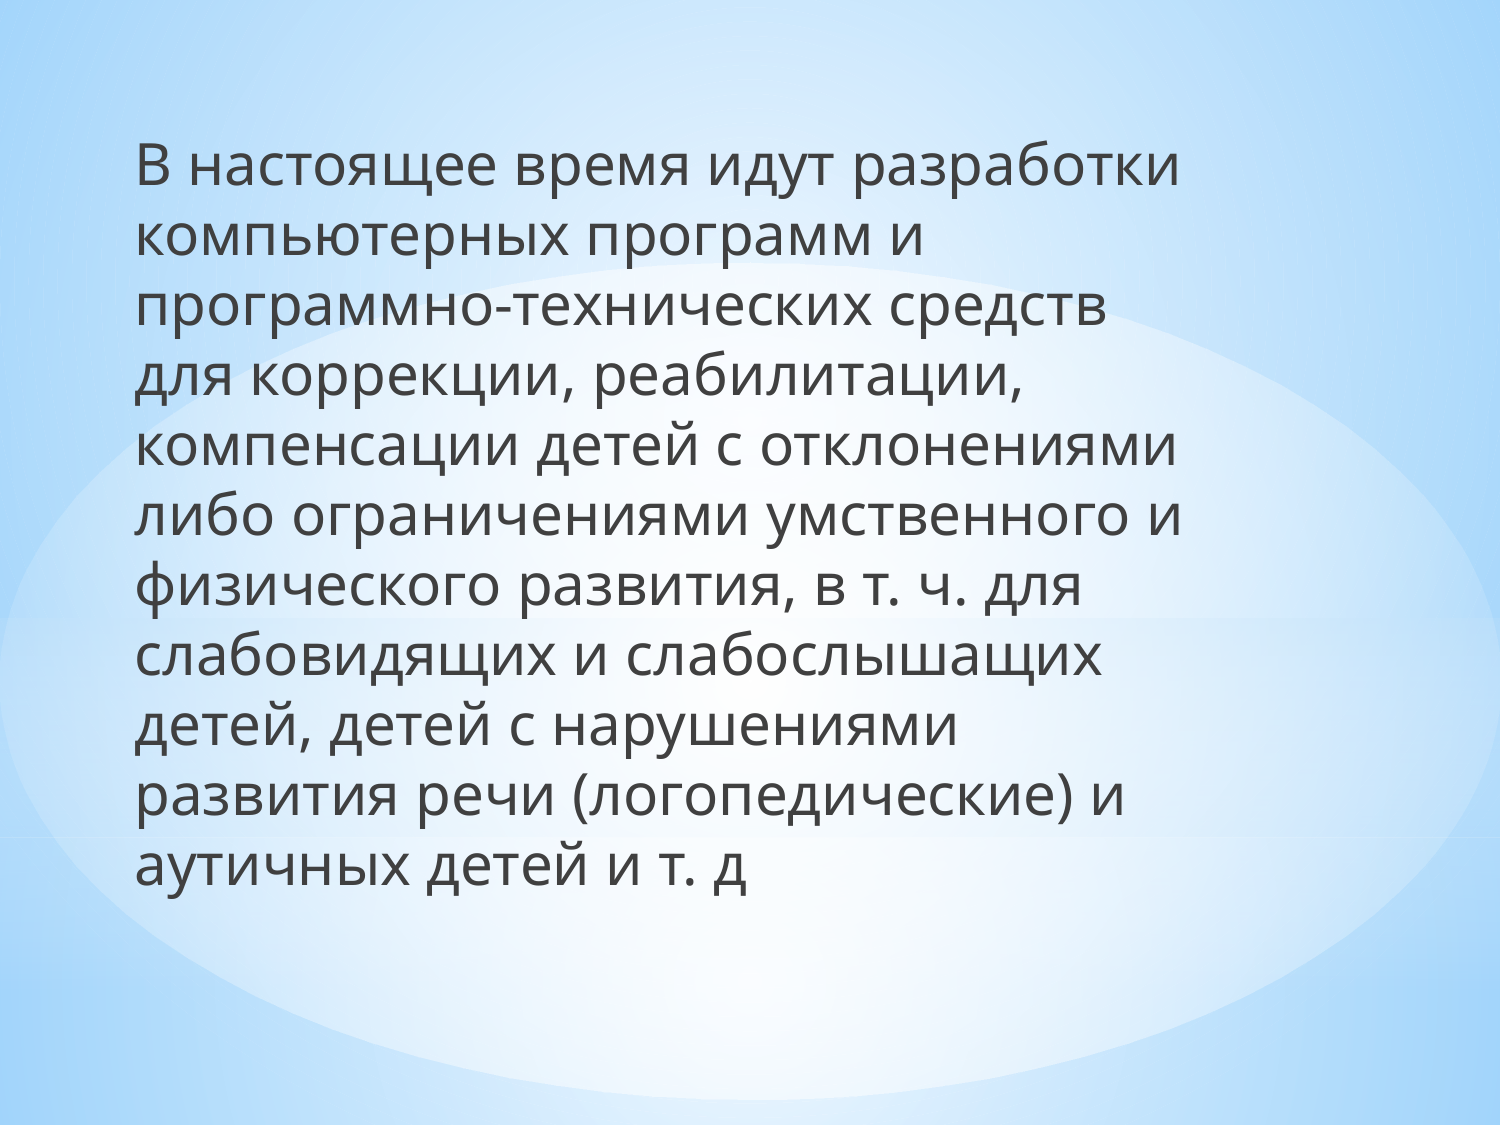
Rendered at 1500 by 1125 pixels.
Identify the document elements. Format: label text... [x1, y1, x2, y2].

list В настоящее время идут разработки компьютерных программ и программно-технических средств для коррекции, реабилитации, компенсации детей с отклонениями либо ограничениями умственного и физического развития, в т. ч. для слабовидящих и слабослышащих детей, детей с нарушениями развития речи (логопедические) и аутичных детей и т. д [112, 120, 1238, 976]
